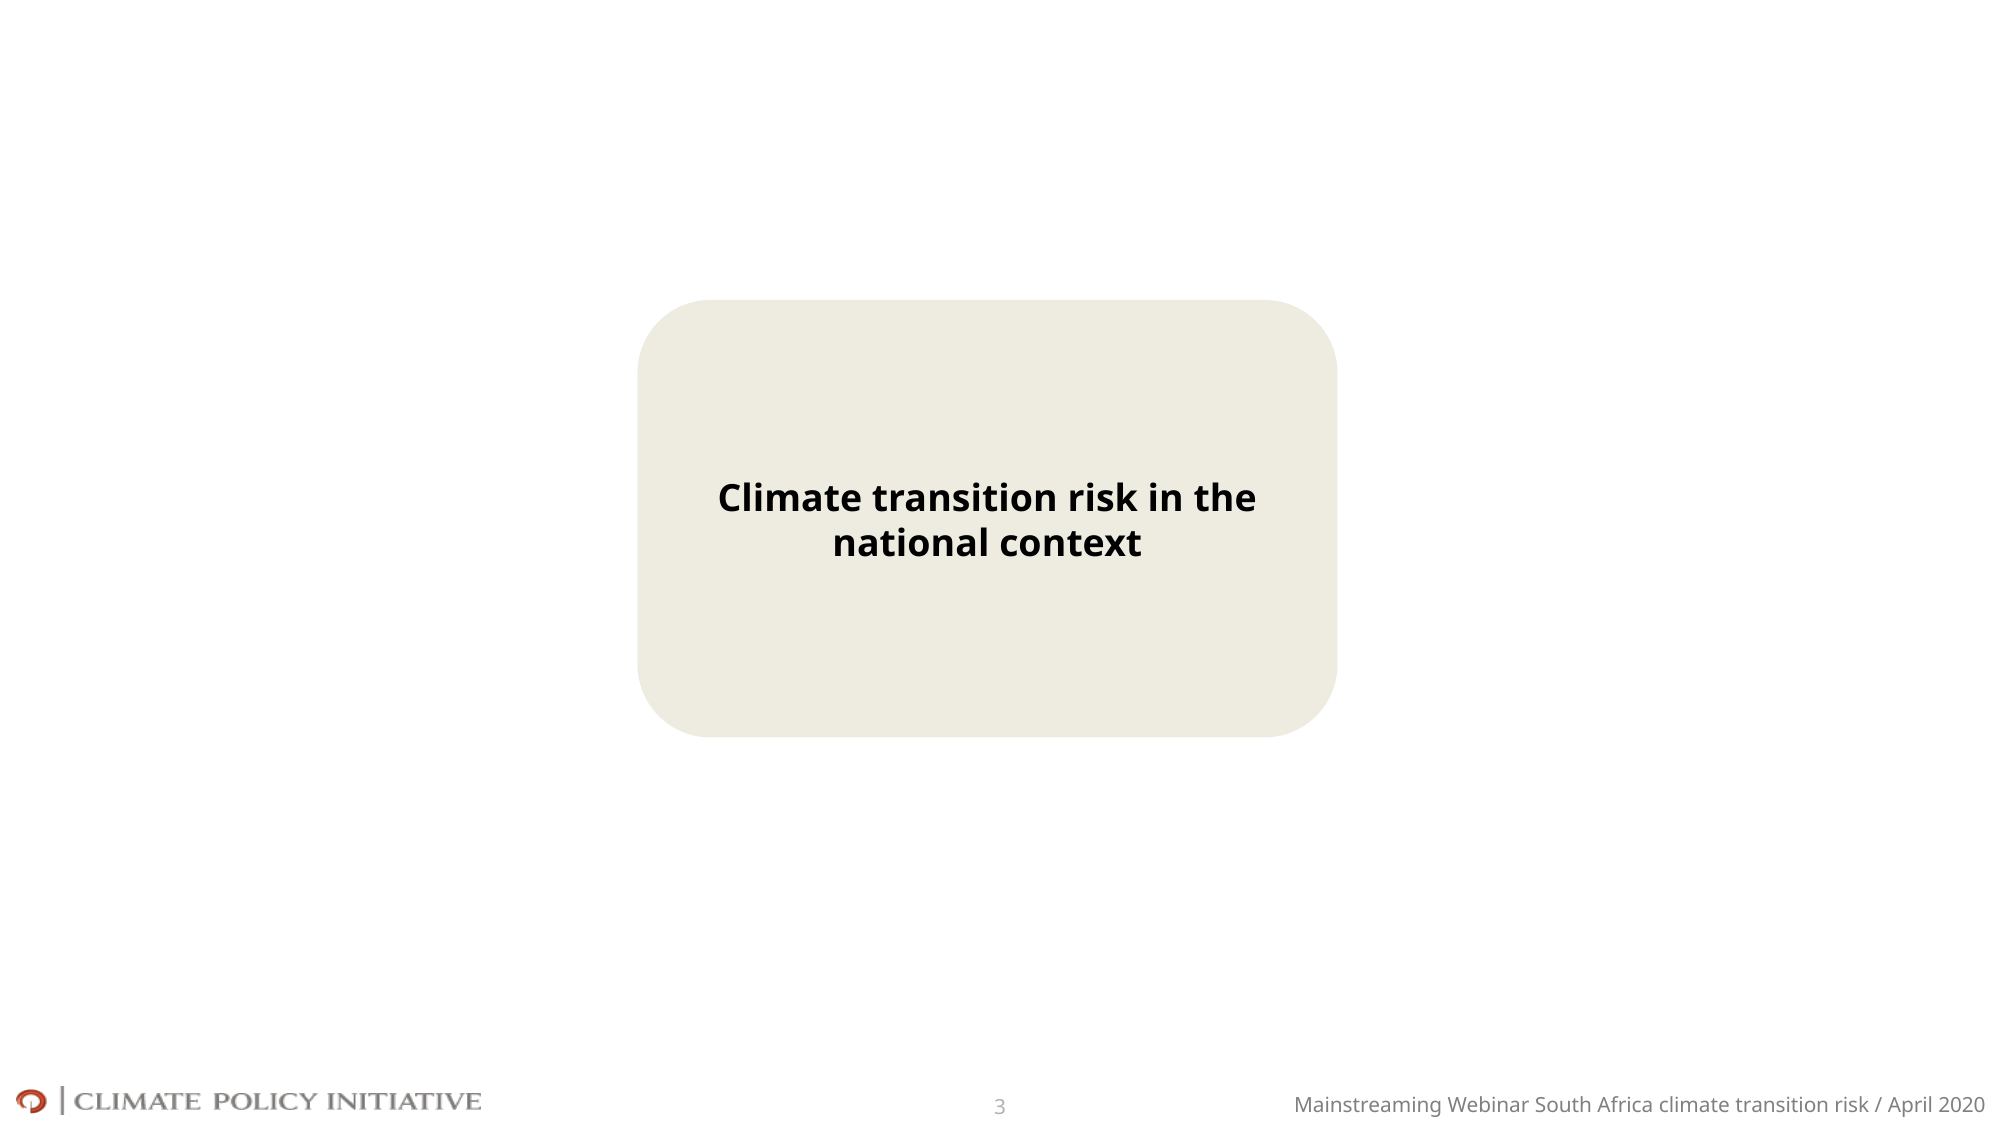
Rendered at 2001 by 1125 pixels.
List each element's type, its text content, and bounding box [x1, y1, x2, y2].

picture [16, 1086, 481, 1115]
text_box Climate transition risk in the national context [635, 297, 1340, 740]
slide_number 3 [766, 1089, 1234, 1125]
